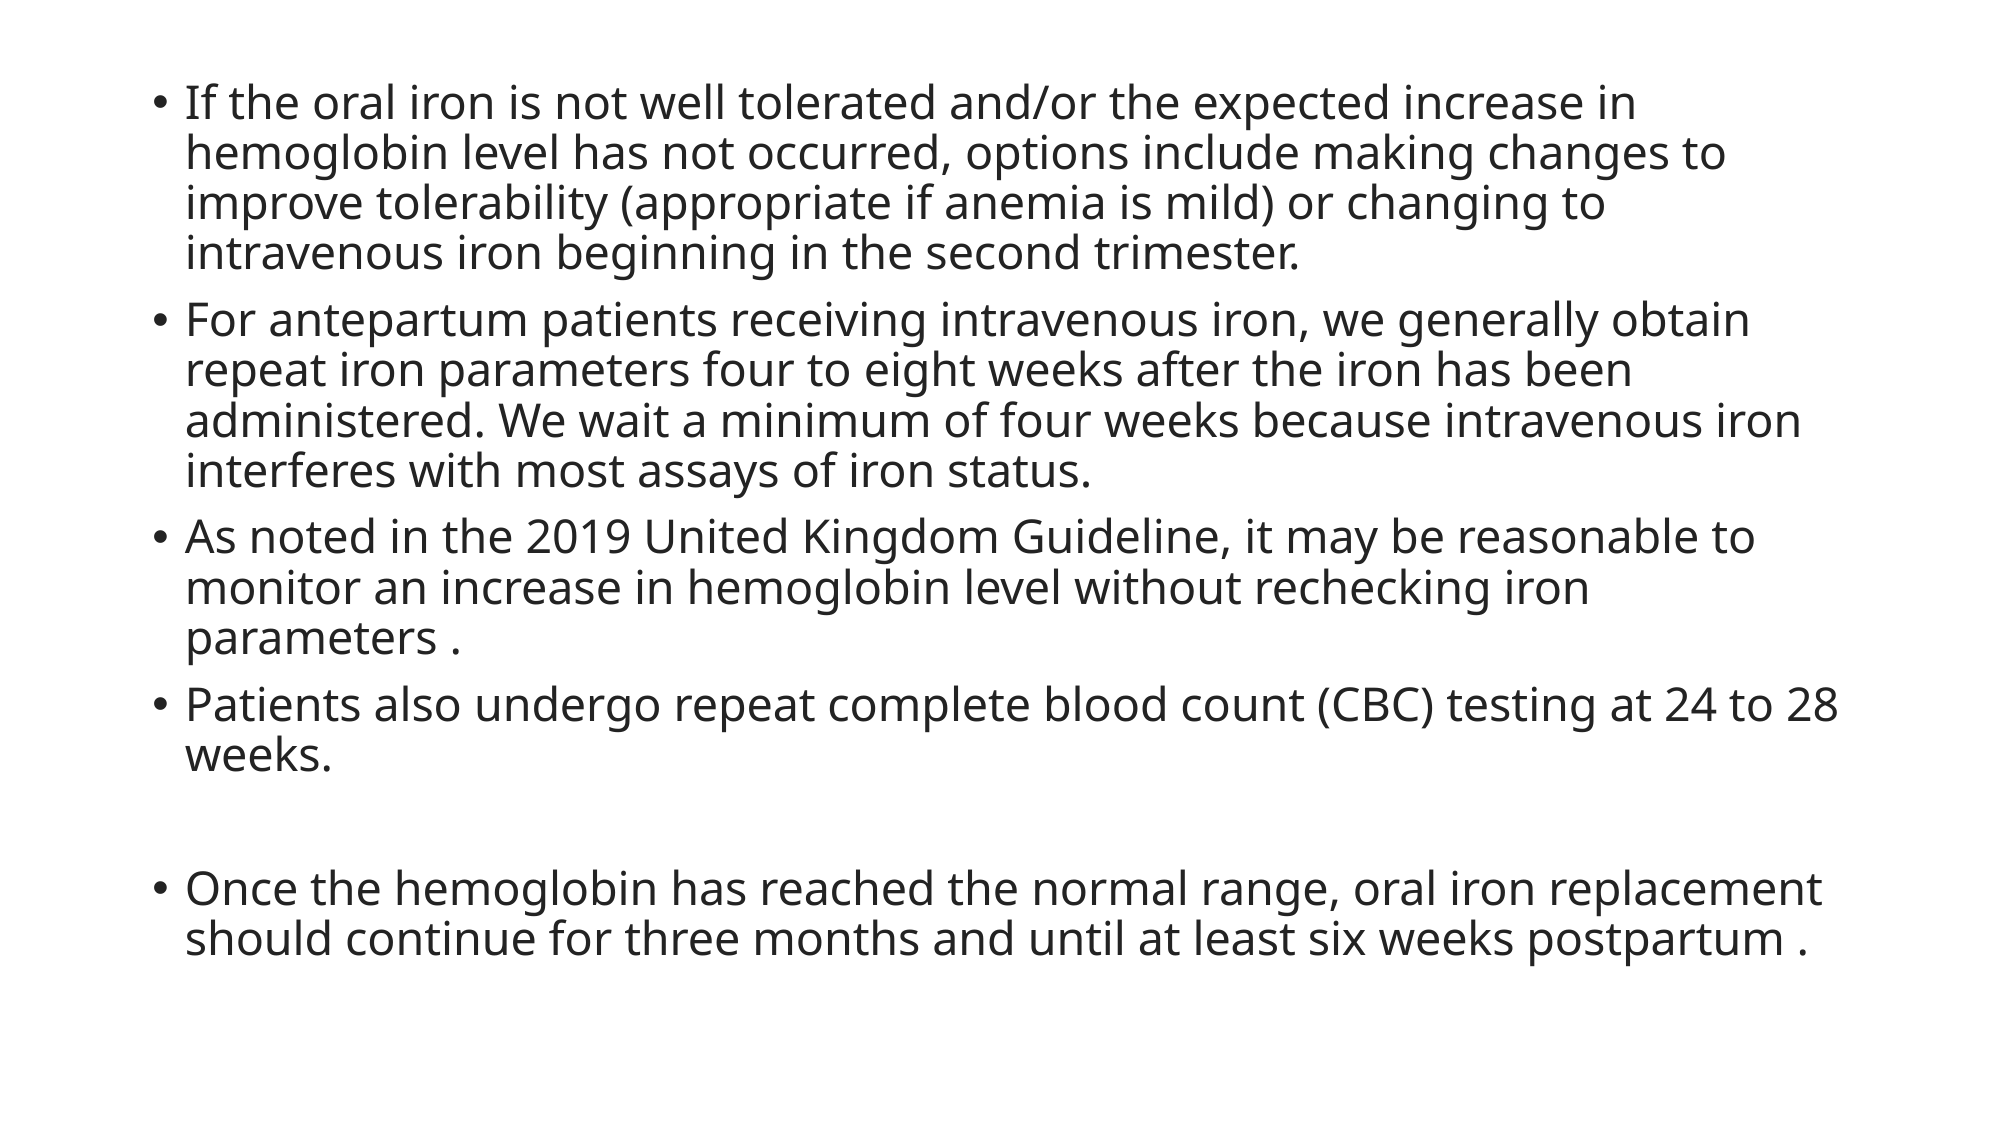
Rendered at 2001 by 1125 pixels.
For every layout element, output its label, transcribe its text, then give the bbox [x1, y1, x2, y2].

list If the oral iron is not well tolerated and/or the expected increase in hemoglobin level has not occurred, options include making changes to improve tolerability (appropriate if anemia is mild) or changing to intravenous iron beginning in the second trimester. For antepartum patients receiving intravenous iron, we generally obtain repeat iron parameters four to eight weeks after the iron has been administered. We wait a minimum of four weeks because intravenous iron interferes with most assays of iron status. As noted in the 2019 United Kingdom Guideline, it may be reasonable to monitor an increase in hemoglobin level without rechecking iron parameters . Patients also undergo repeat complete blood count (CBC) testing at 24 to 28 weeks. Once the hemoglobin has reached the normal range, oral iron replacement should continue for three months and until at least six weeks postpartum . [137, 71, 1863, 1014]
